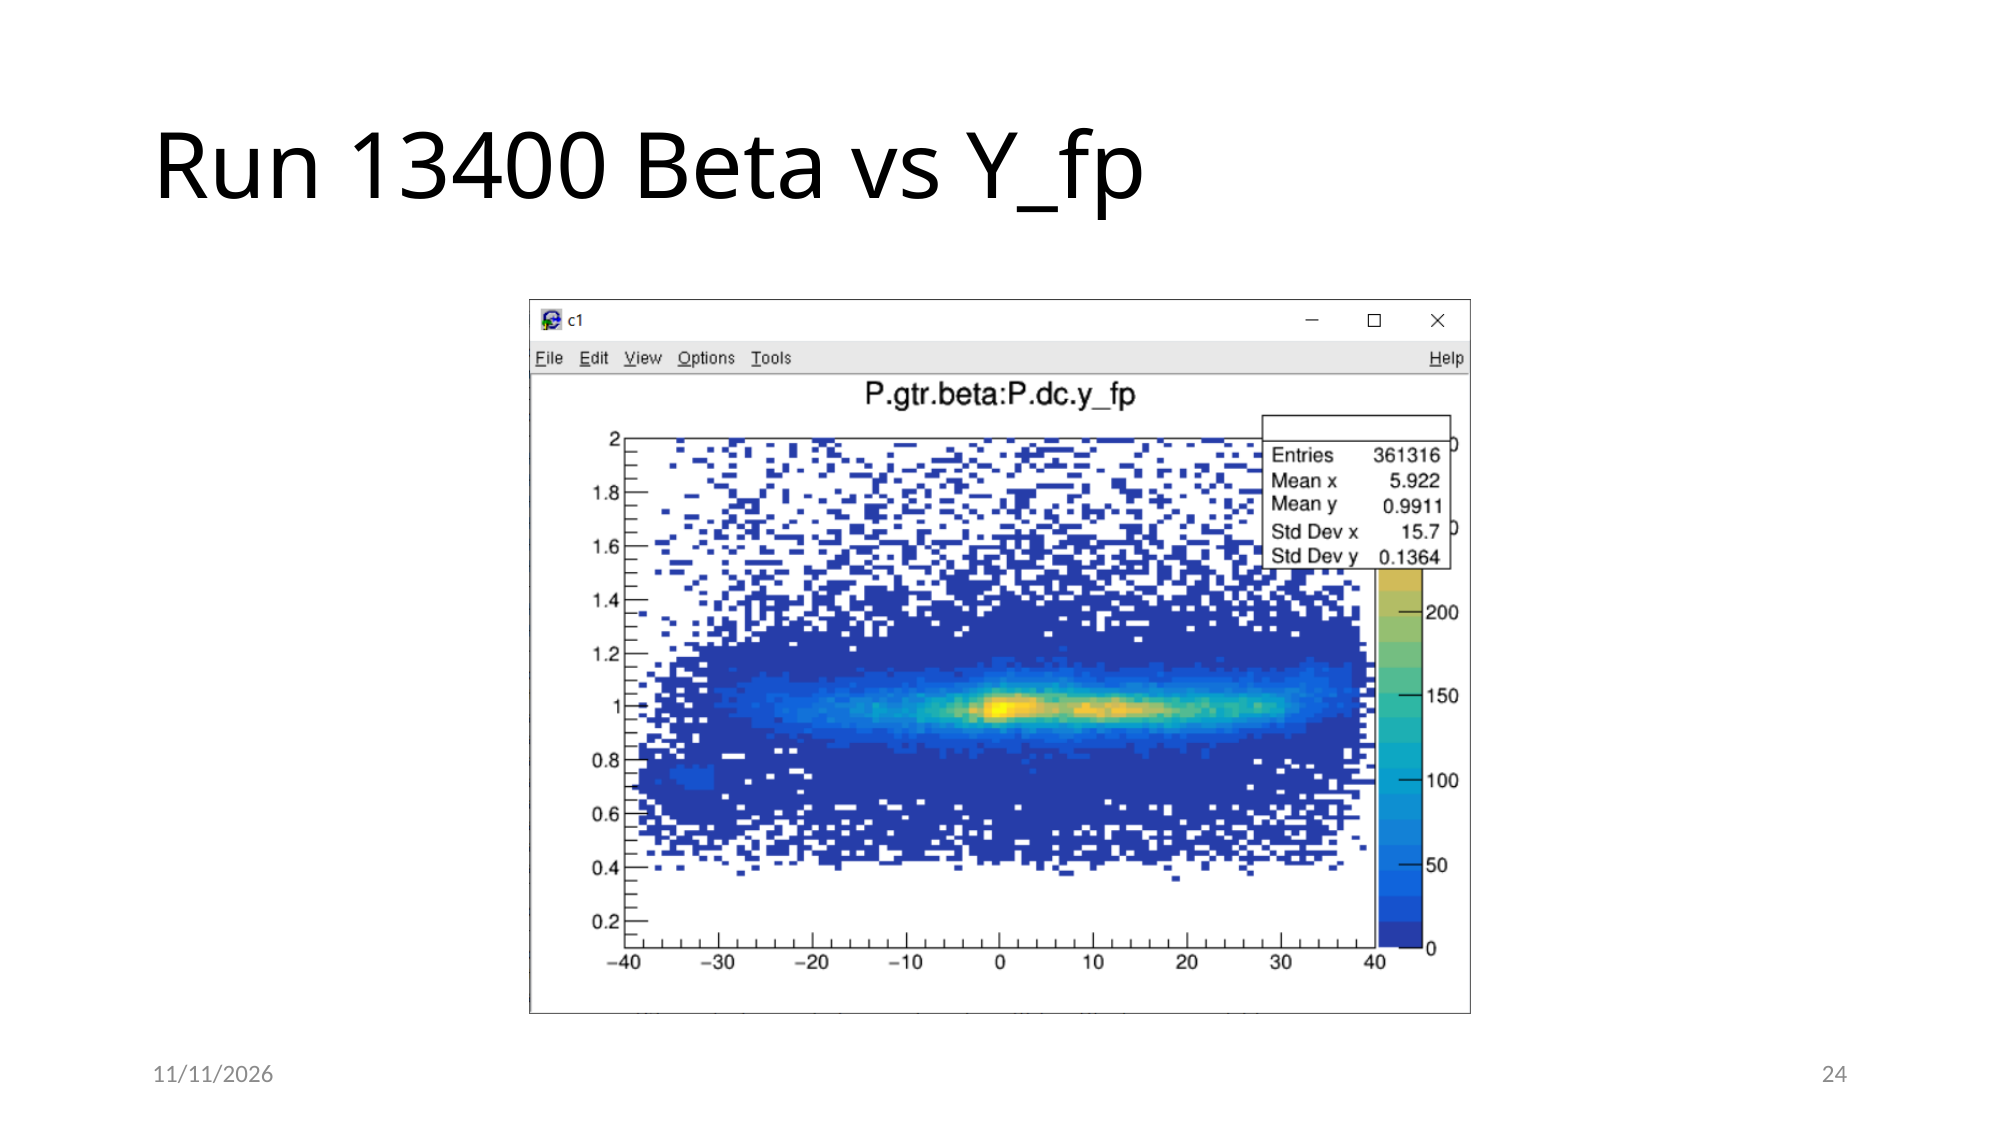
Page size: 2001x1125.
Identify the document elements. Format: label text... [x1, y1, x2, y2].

slide_number 24 [1412, 1042, 1863, 1103]
title Run 13400 Beta vs Y_fp [137, 59, 1863, 278]
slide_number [137, 1042, 588, 1103]
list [529, 299, 1471, 1014]
